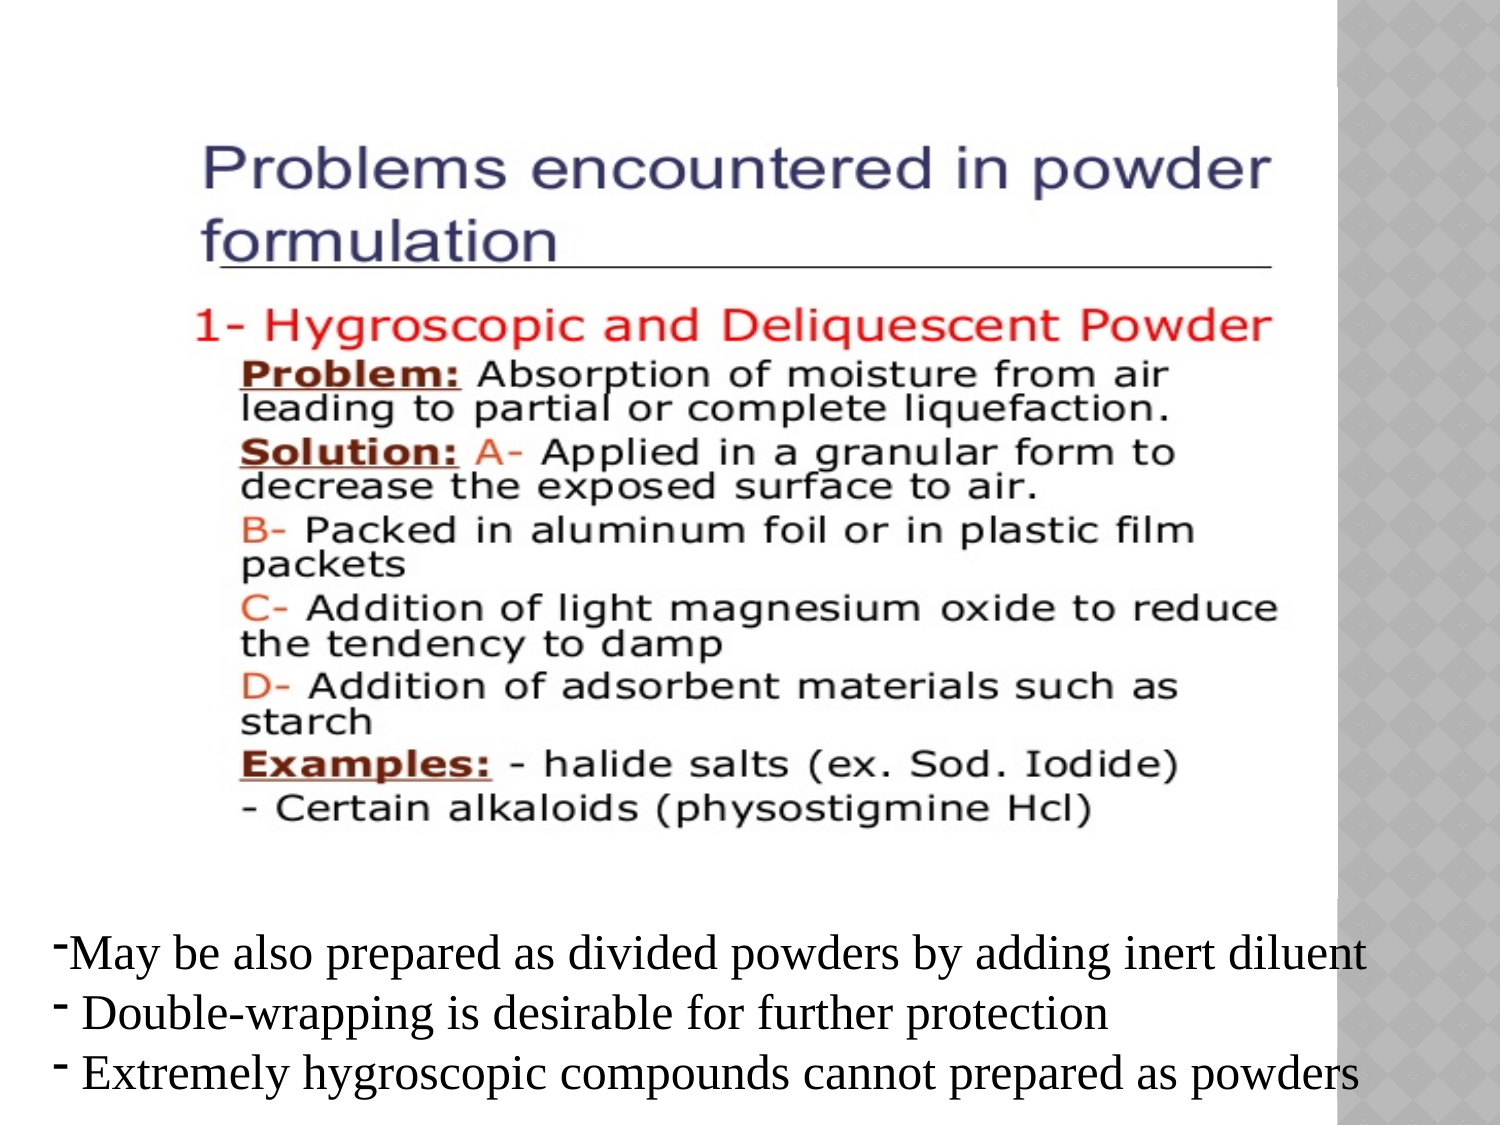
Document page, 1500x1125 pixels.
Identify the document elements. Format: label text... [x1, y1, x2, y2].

text_box May be also prepared as divided powders by adding inert diluent Double-wrapping is desirable for further protection Extremely hygroscopic compounds cannot prepared as powders [37, 912, 1388, 1108]
picture [24, 87, 1338, 899]
